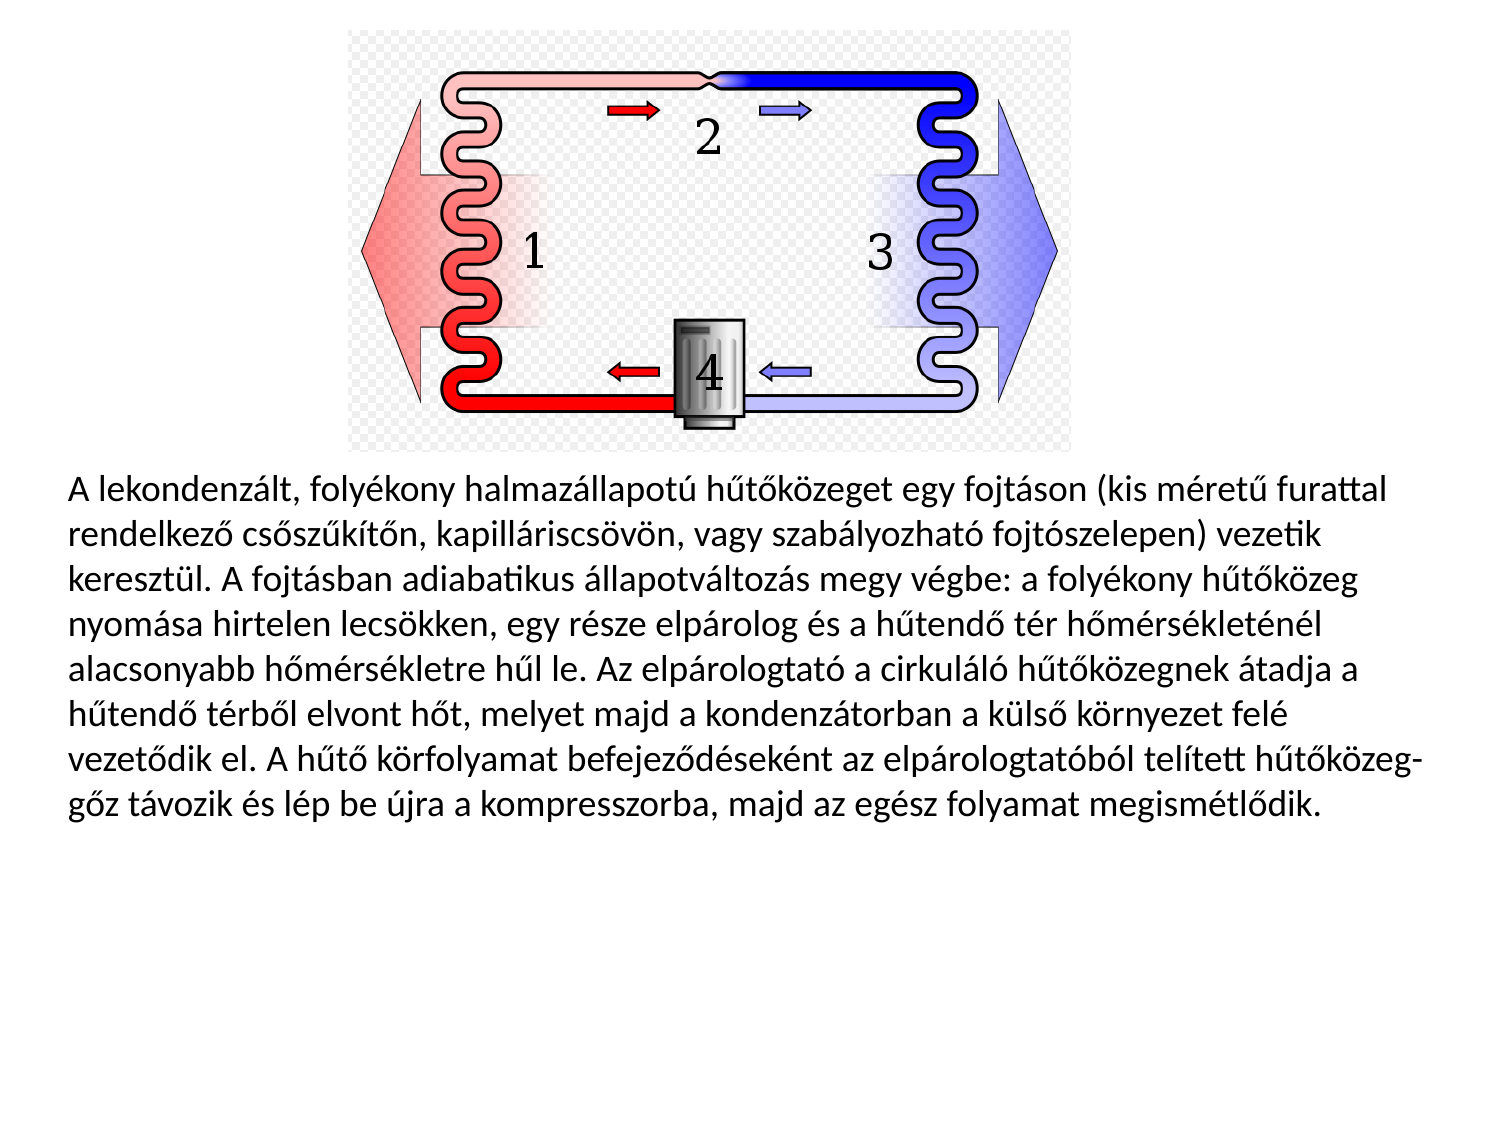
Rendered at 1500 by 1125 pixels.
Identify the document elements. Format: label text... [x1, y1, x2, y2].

text_box A lekondenzált, folyékony halmazállapotú hűtőközeget egy fojtáson (kis méretű furattal rendelkező csőszűkítőn, kapilláriscsövön, vagy szabályozható fojtószelepen) vezetik keresztül. A fojtásban adiabatikus állapotváltozás megy végbe: a folyékony hűtőközeg nyomása hirtelen lecsökken, egy része elpárolog és a hűtendő tér hőmérsékleténél alacsonyabb hőmérsékletre hűl le. Az elpárologtató a cirkuláló hűtőközegnek átadja a hűtendő térből elvont hőt, melyet majd a kondenzátorban a külső környezet felé vezetődik el. A hűtő körfolyamat befejeződéseként az elpárologtatóból telített hűtőközeg-gőz távozik és lép be újra a kompresszorba, majd az egész folyamat megismétlődik. [53, 456, 1447, 831]
picture [348, 30, 1071, 453]
